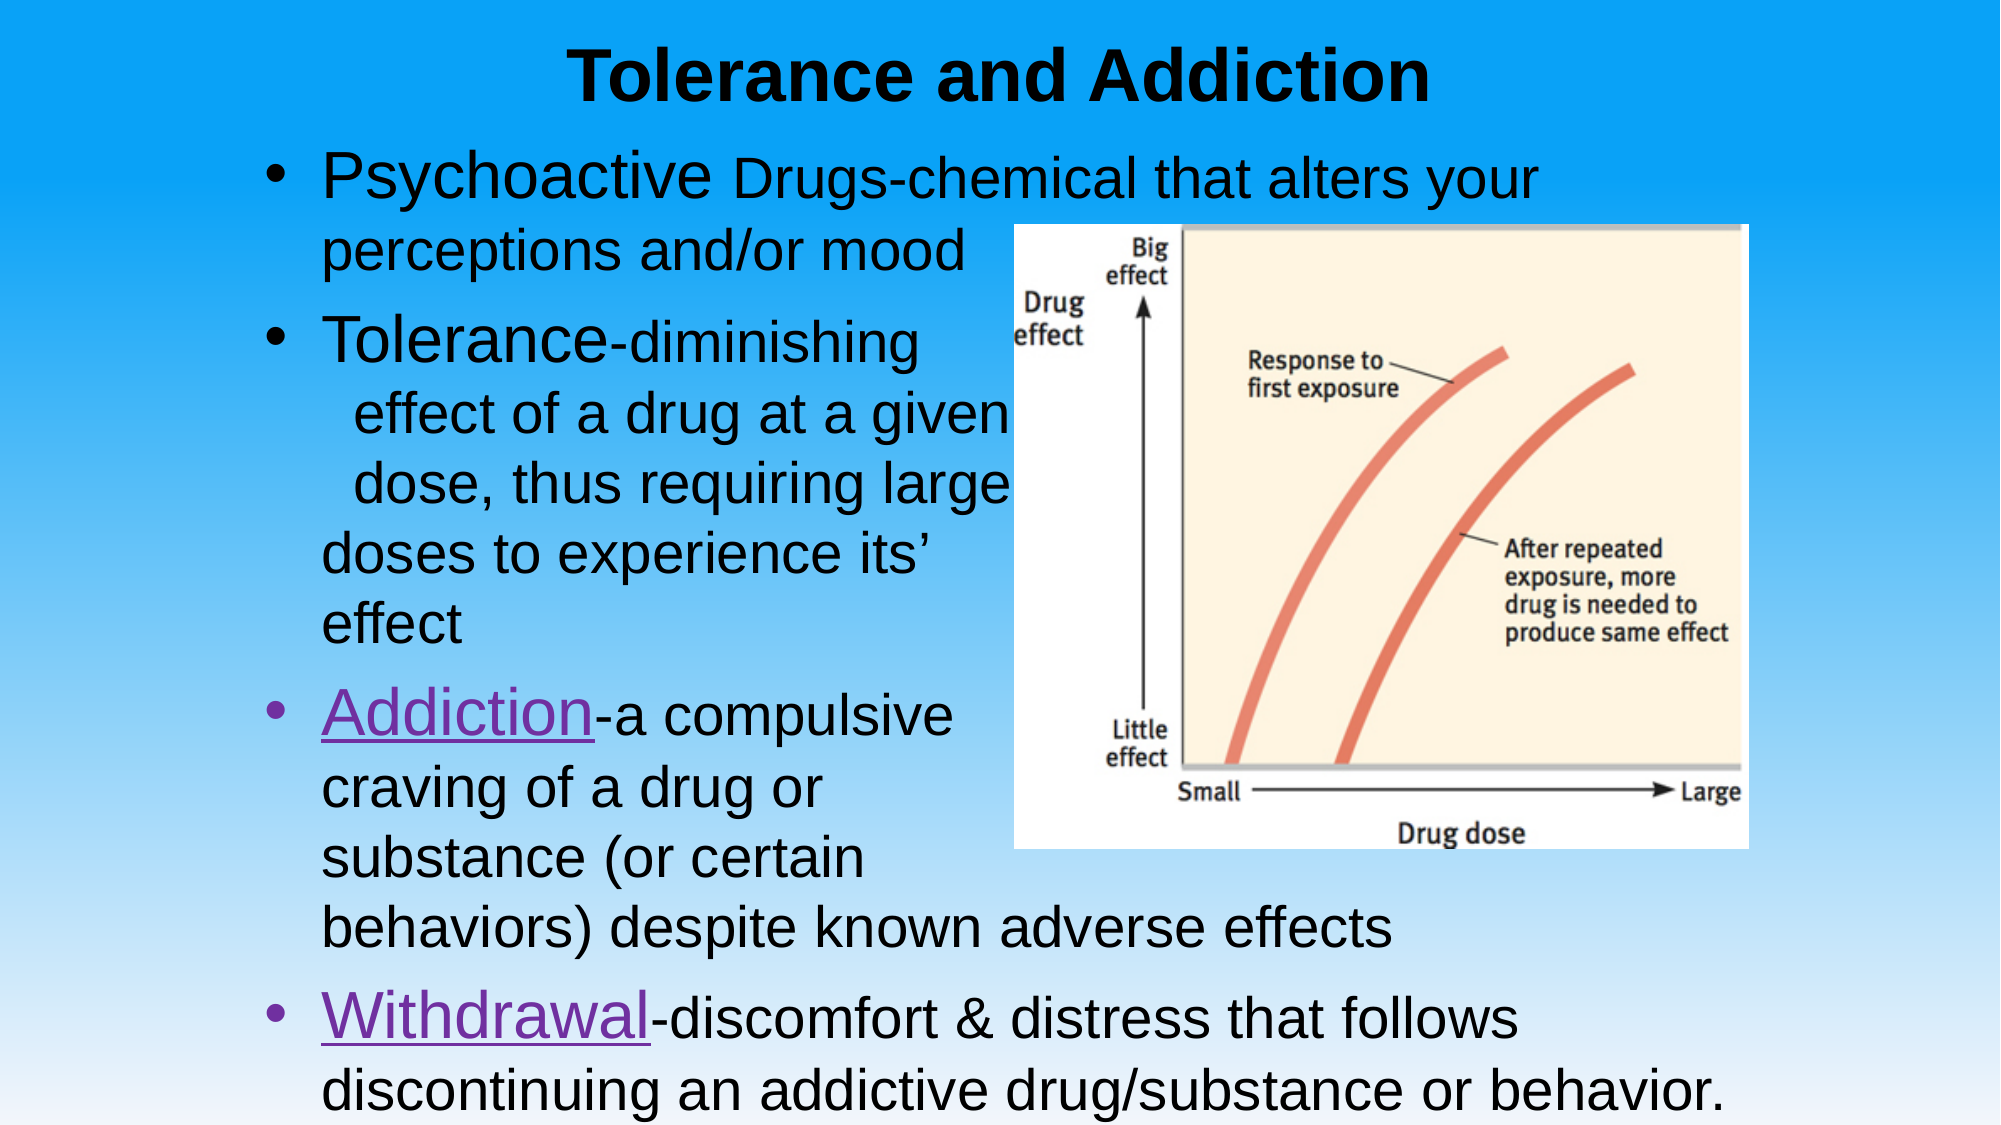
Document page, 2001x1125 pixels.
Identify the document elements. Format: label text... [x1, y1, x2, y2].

text_box Psychoactive Drugs-chemical that alters your perceptions and/or mood Tolerance-diminishing effect of a drug at a given dose, thus requiring larger doses to experience its’ effect Addiction-a compulsive craving of a drug or substance (or certain behaviors) despite known adverse effects Withdrawal-discomfort & distress that follows discontinuing an addictive drug/substance or behavior. [249, 124, 1750, 868]
picture [1013, 223, 1750, 849]
title Tolerance and Addiction [249, 0, 1750, 124]
